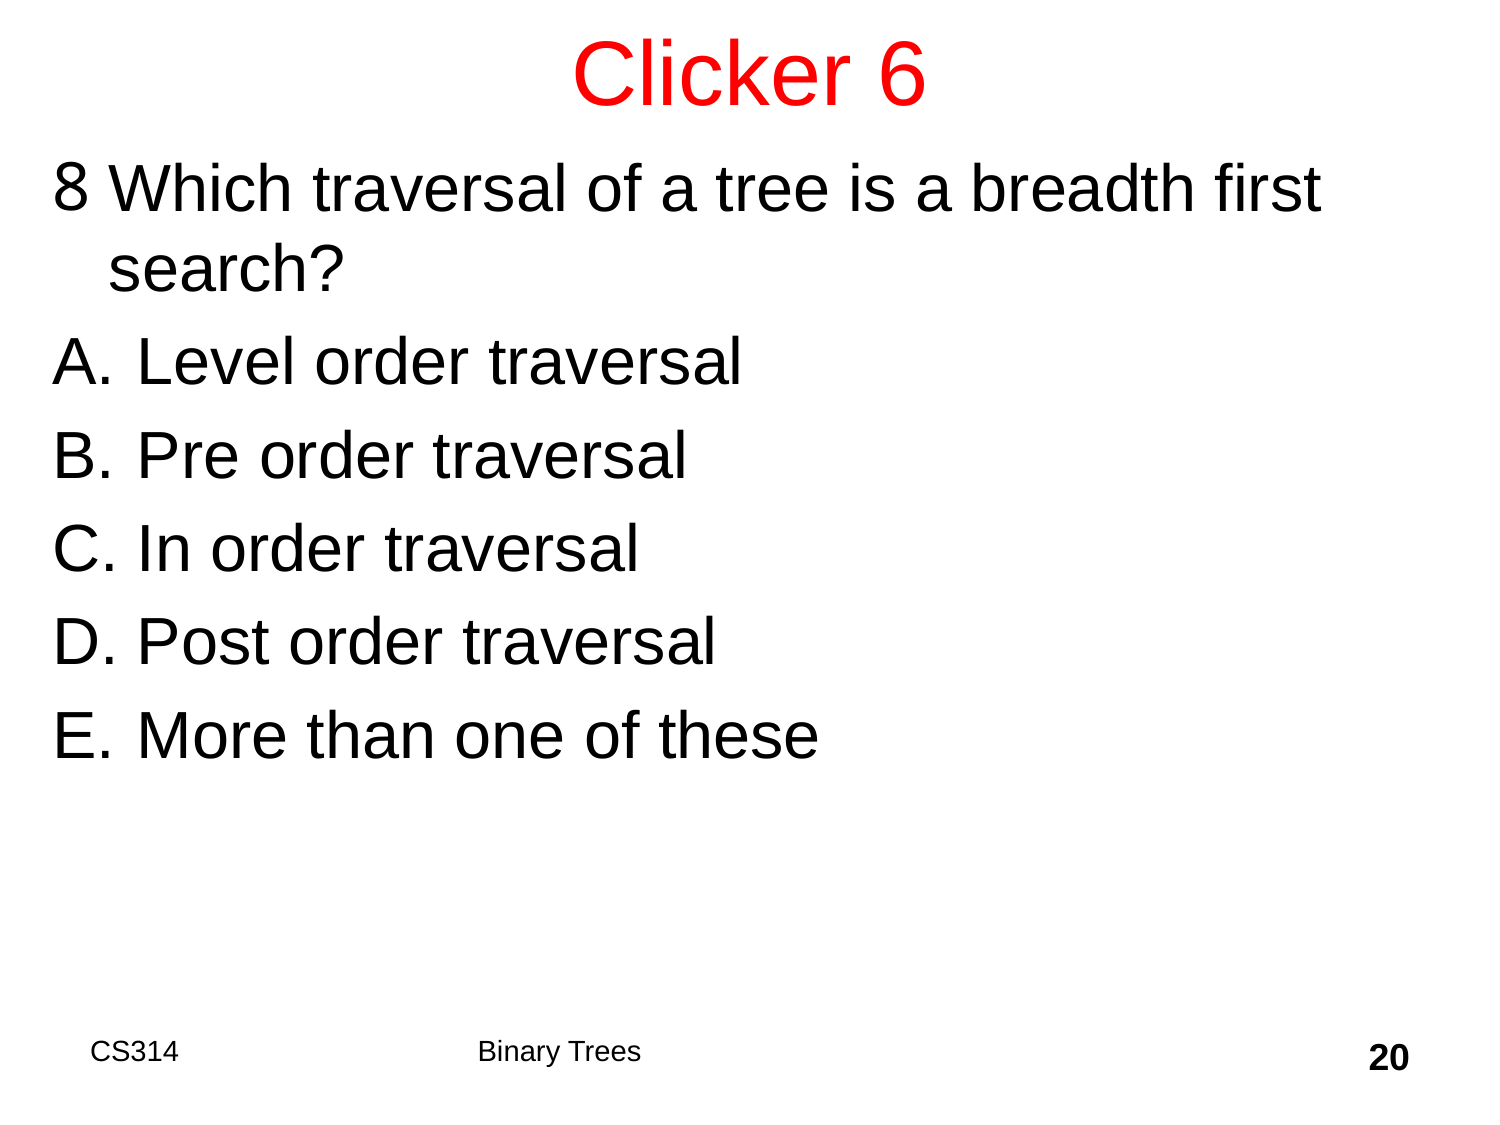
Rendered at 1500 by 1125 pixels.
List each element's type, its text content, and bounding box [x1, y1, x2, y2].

title Clicker 6 [112, 0, 1388, 137]
list Which traversal of a tree is a breadth first search? Level order traversal Pre order traversal In order traversal Post order traversal More than one of these [37, 137, 1463, 1038]
slide_number 20 [1112, 1024, 1426, 1101]
footer Binary Trees [462, 1024, 1038, 1101]
slide_number CS314 [74, 1024, 451, 1101]
